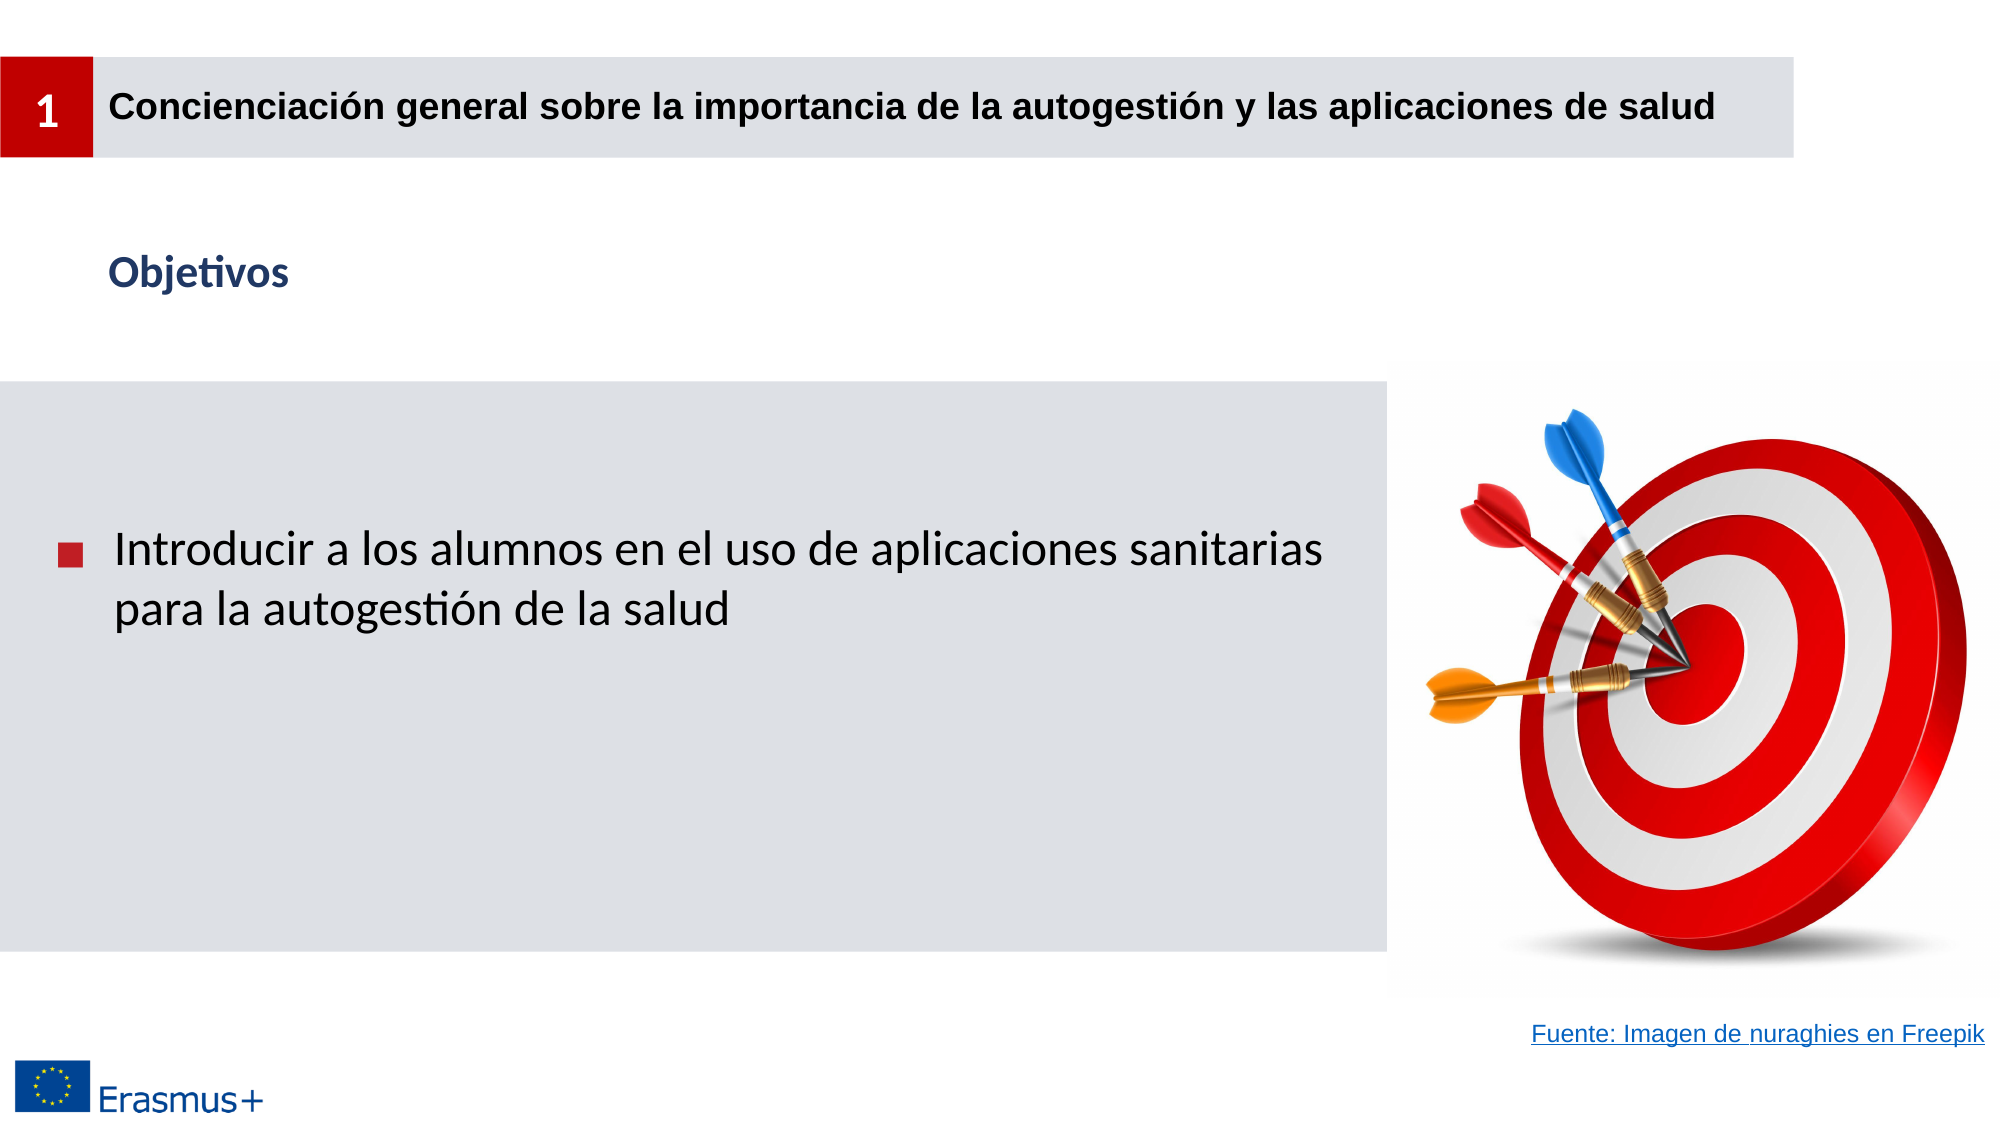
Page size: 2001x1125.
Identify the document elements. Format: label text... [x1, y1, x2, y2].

text_box Fuente: Imagen de nuraghies en Freepik [1363, 1009, 2000, 1055]
text_box [0, 379, 1382, 954]
picture [1387, 361, 2000, 998]
list Introducir a los alumnos en el uso de aplicaciones sanitarias para la autogestión de la salud [23, 508, 1382, 890]
text_box Concienciación general sobre la importancia de la autogestión y las aplicaciones de salud [94, 57, 1794, 158]
title Objetivos [93, 221, 1725, 324]
text_box 1 [0, 56, 94, 158]
picture [0, 1045, 277, 1125]
